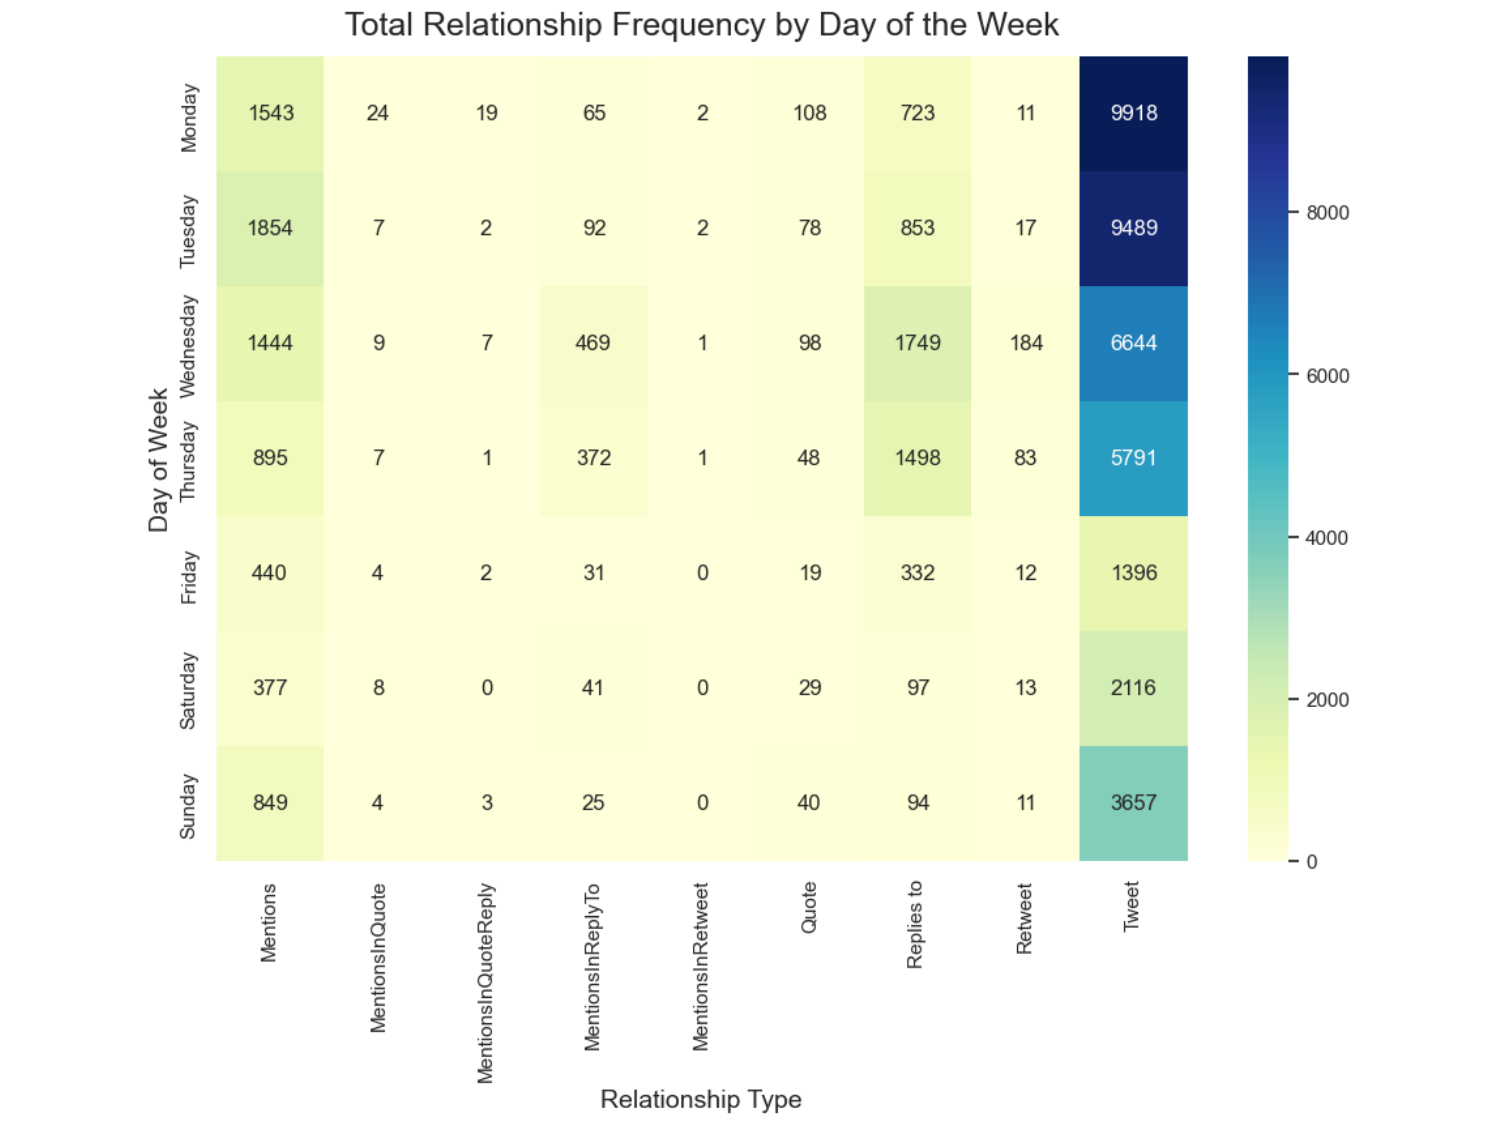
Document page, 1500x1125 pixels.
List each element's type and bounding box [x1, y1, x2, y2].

picture [136, 0, 1363, 1125]
